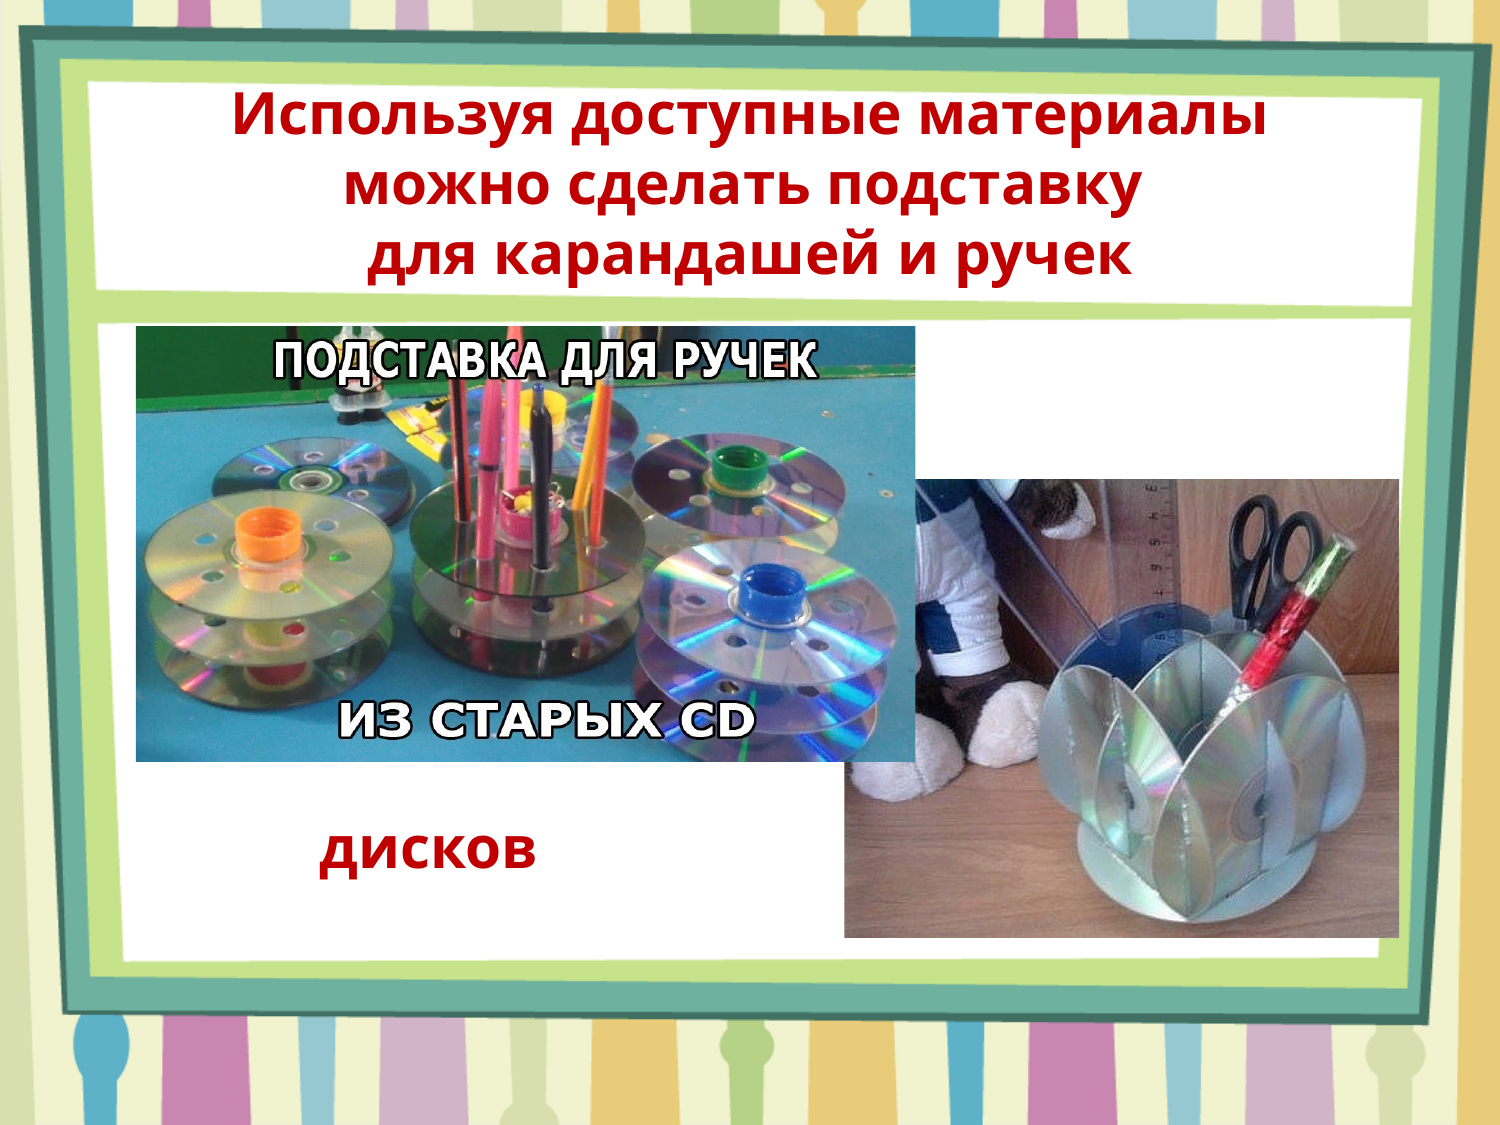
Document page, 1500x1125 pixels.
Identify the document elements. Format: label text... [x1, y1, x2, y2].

title Используя доступные материалы можно сделать подставку для карандашей и ручек [74, 87, 1426, 276]
picture [0, 0, 1500, 1125]
text_box дисков [136, 771, 722, 940]
